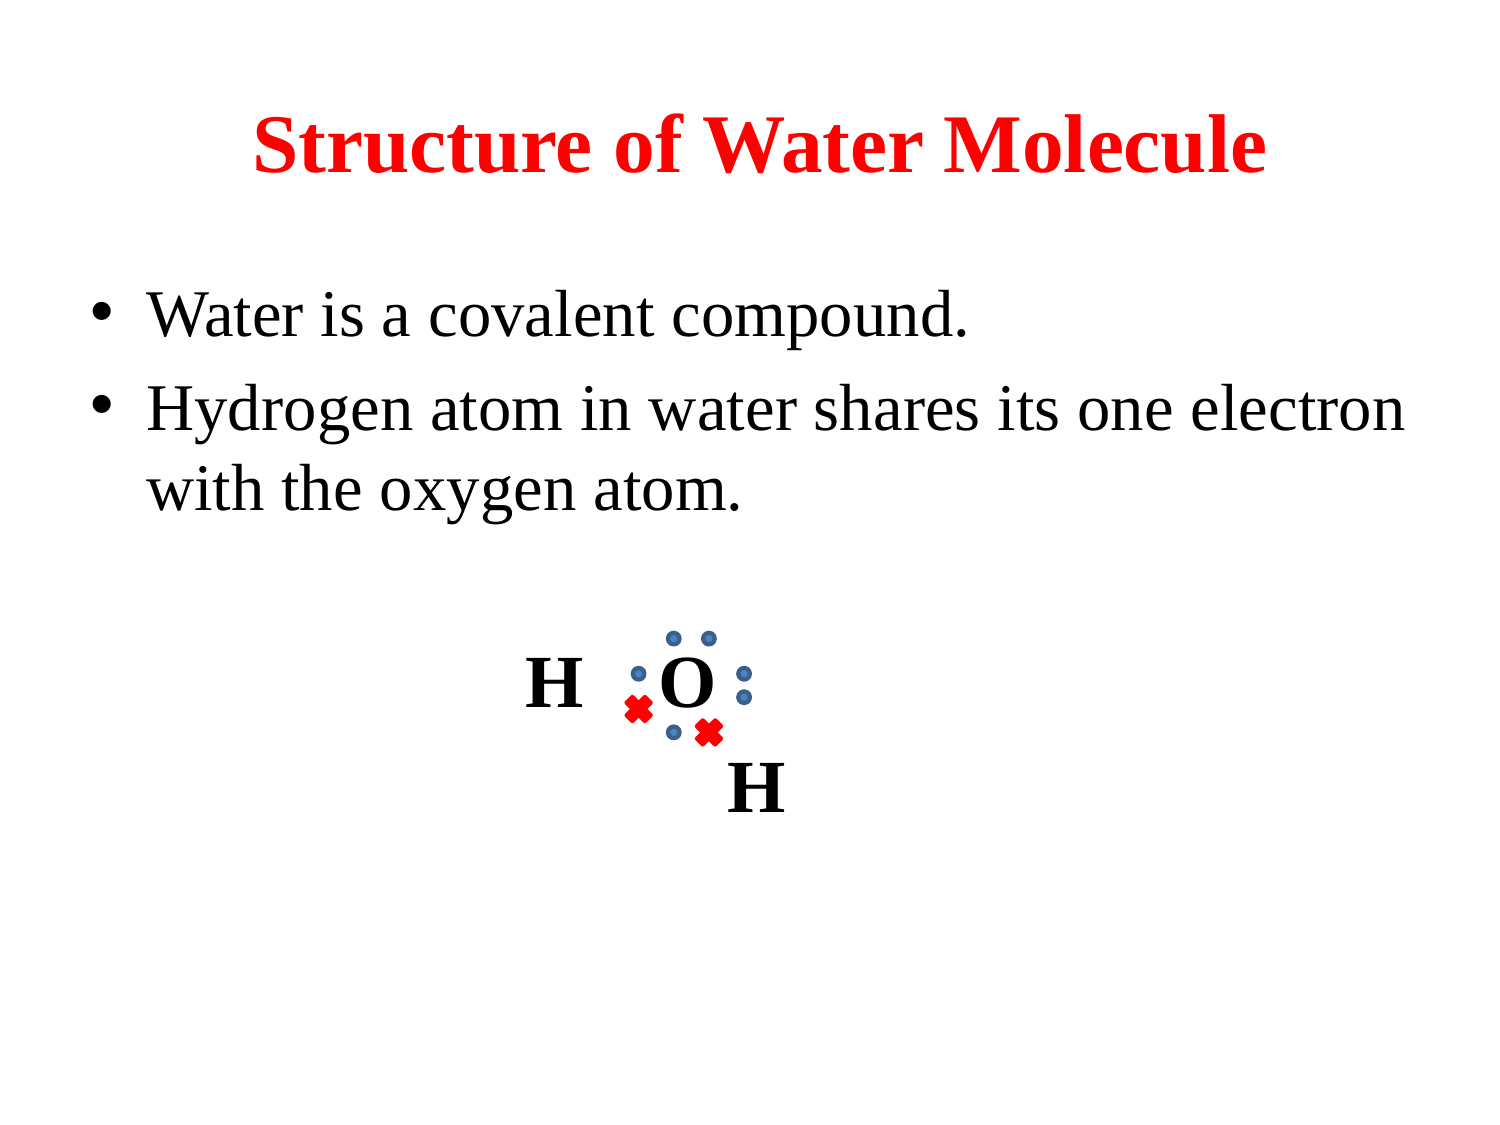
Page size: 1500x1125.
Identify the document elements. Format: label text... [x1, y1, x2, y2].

list Water is a covalent compound. Hydrogen atom in water shares its one electron with the oxygen atom. H O H [75, 262, 1425, 1005]
text_box [736, 665, 752, 682]
text_box [630, 665, 647, 682]
text_box [701, 630, 717, 647]
title Structure of Water Molecule [75, 45, 1425, 233]
text_box [694, 718, 724, 747]
text_box [665, 724, 682, 741]
text_box [665, 630, 682, 647]
text_box [736, 689, 752, 706]
text_box [624, 694, 653, 724]
